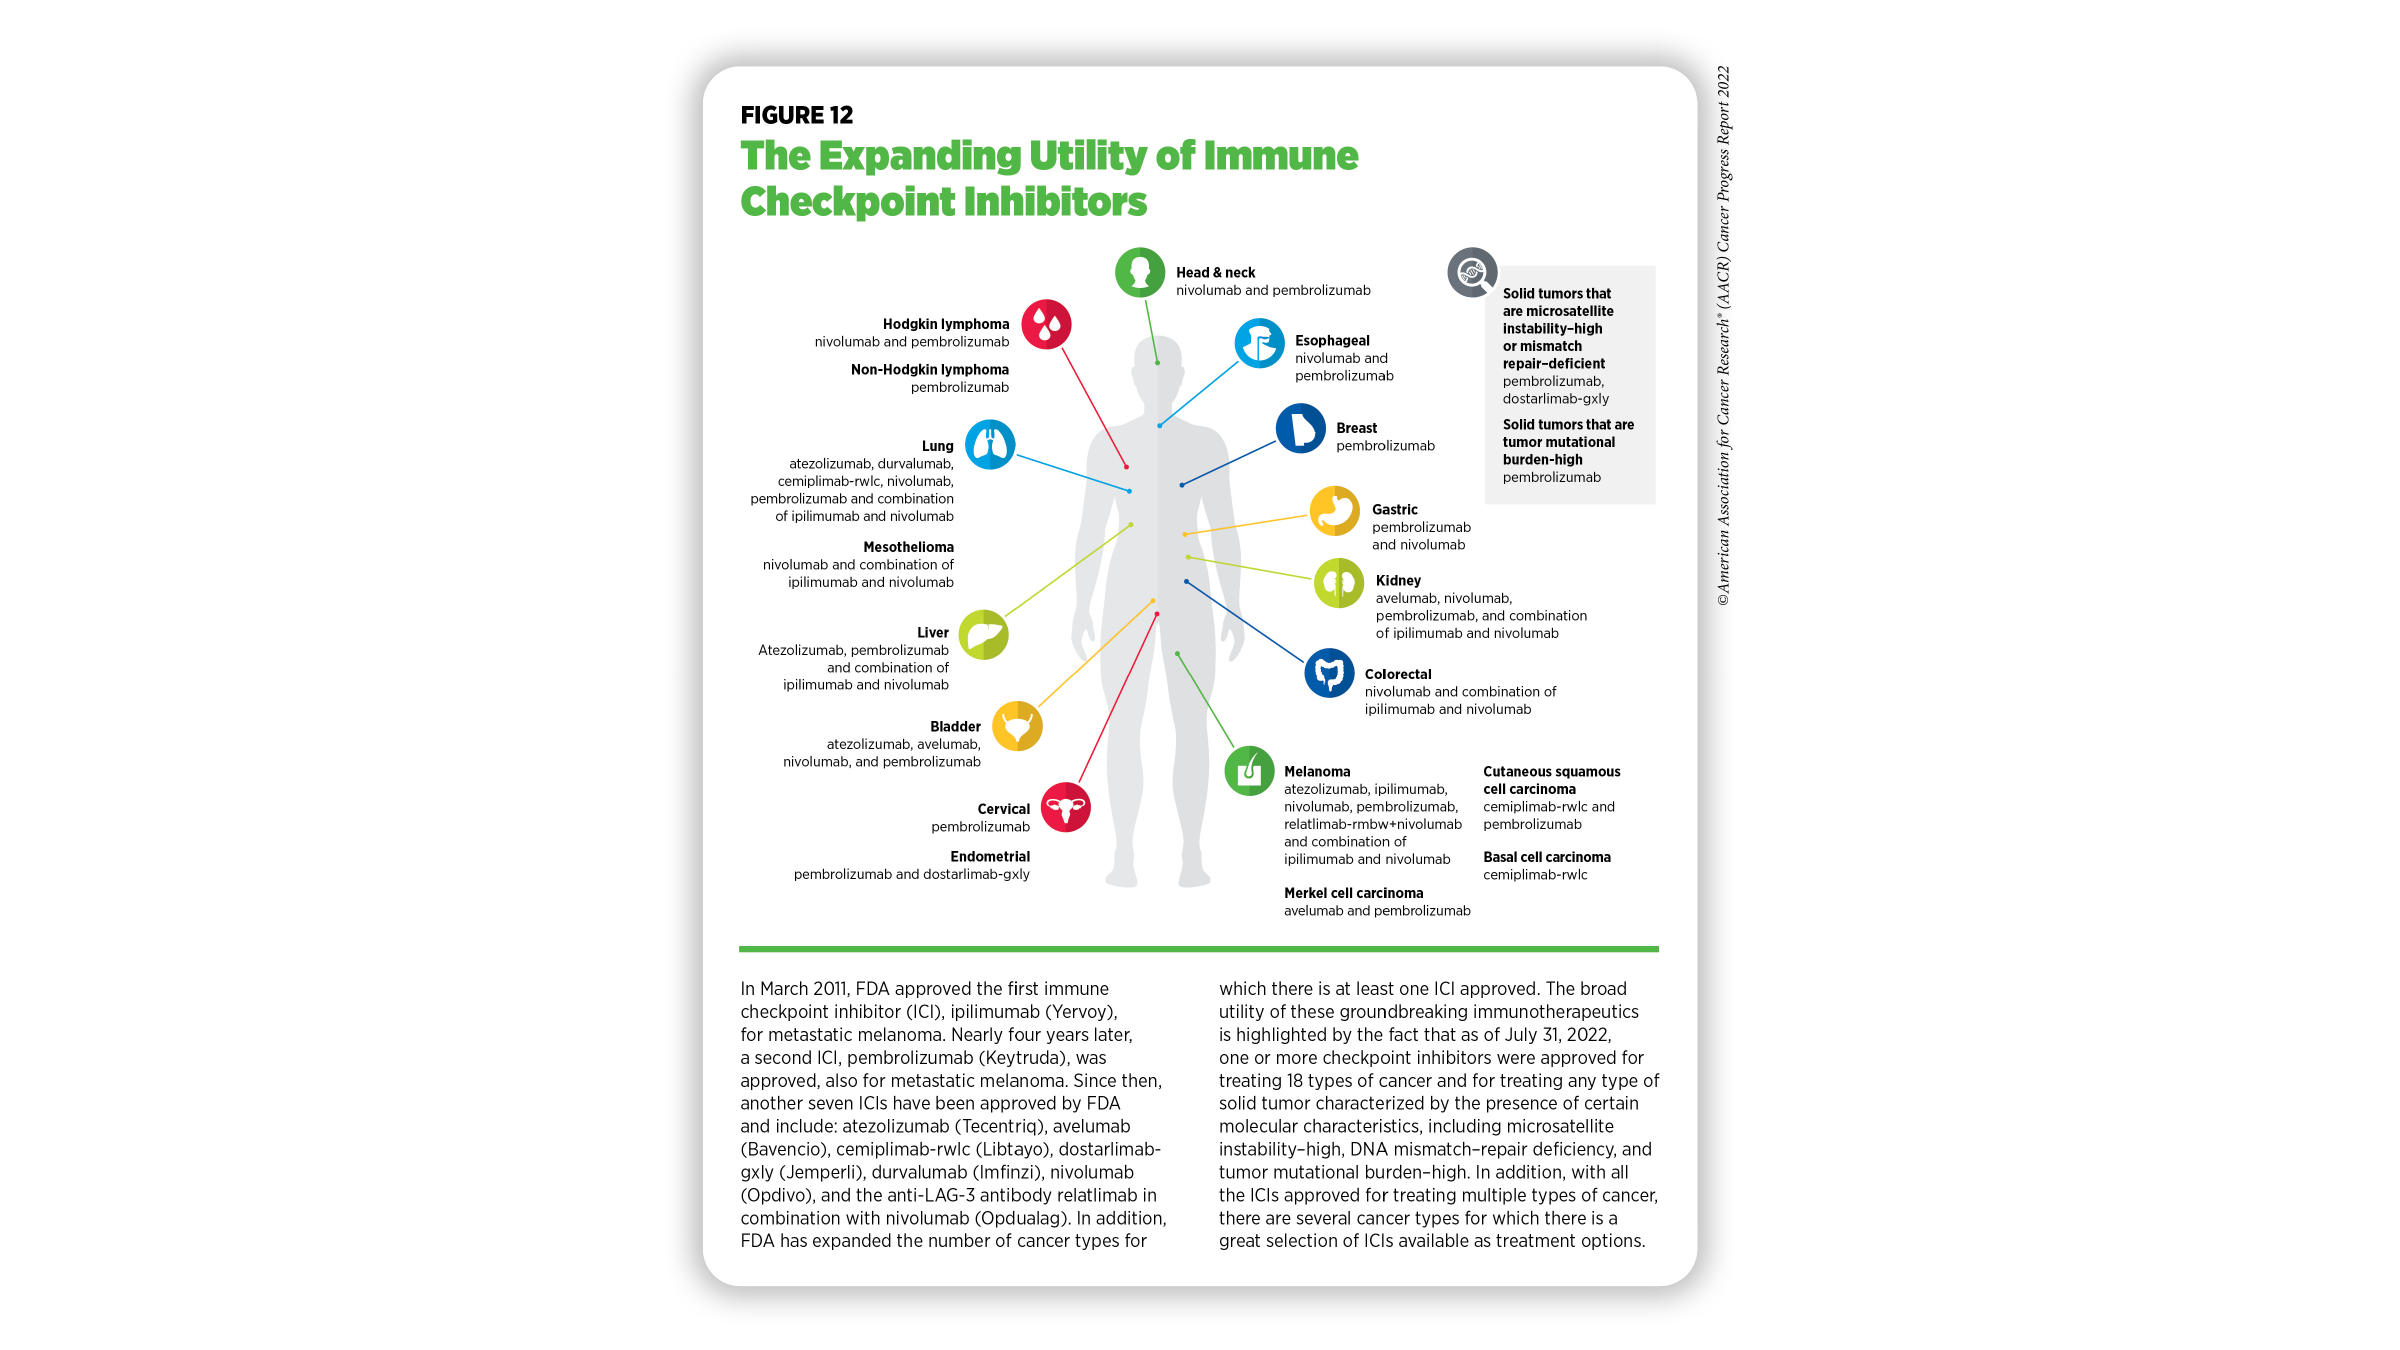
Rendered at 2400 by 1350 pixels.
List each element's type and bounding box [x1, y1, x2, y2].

picture [646, 10, 1754, 1340]
